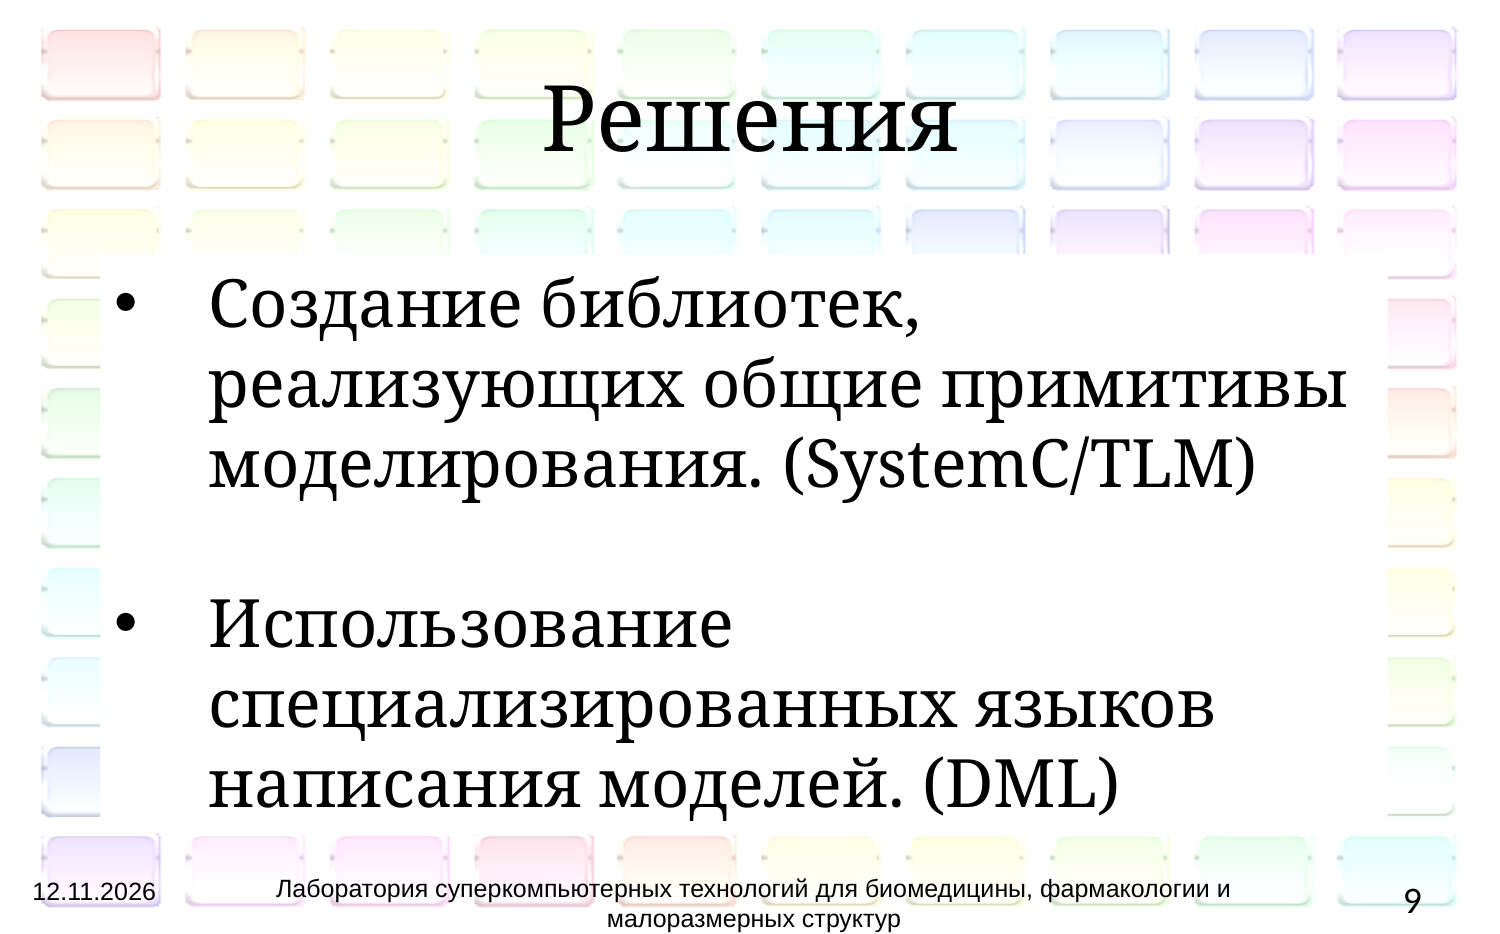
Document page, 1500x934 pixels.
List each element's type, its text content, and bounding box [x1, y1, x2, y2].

picture [0, 0, 1500, 934]
title Решения [75, 37, 1425, 193]
text_box 06.12.2012 [17, 868, 183, 918]
text_box 9 [1387, 868, 1473, 918]
text_box Создание библиотек, реализующих общие примитивы моделирования. (SystemC/TLM) Использование специализированных языков написания моделей. (DML) [98, 252, 1390, 830]
text_box Лаборатория суперкомпьютерных технологий для биомедицины, фармакологии и малоразмерных структур [171, 864, 1338, 915]
